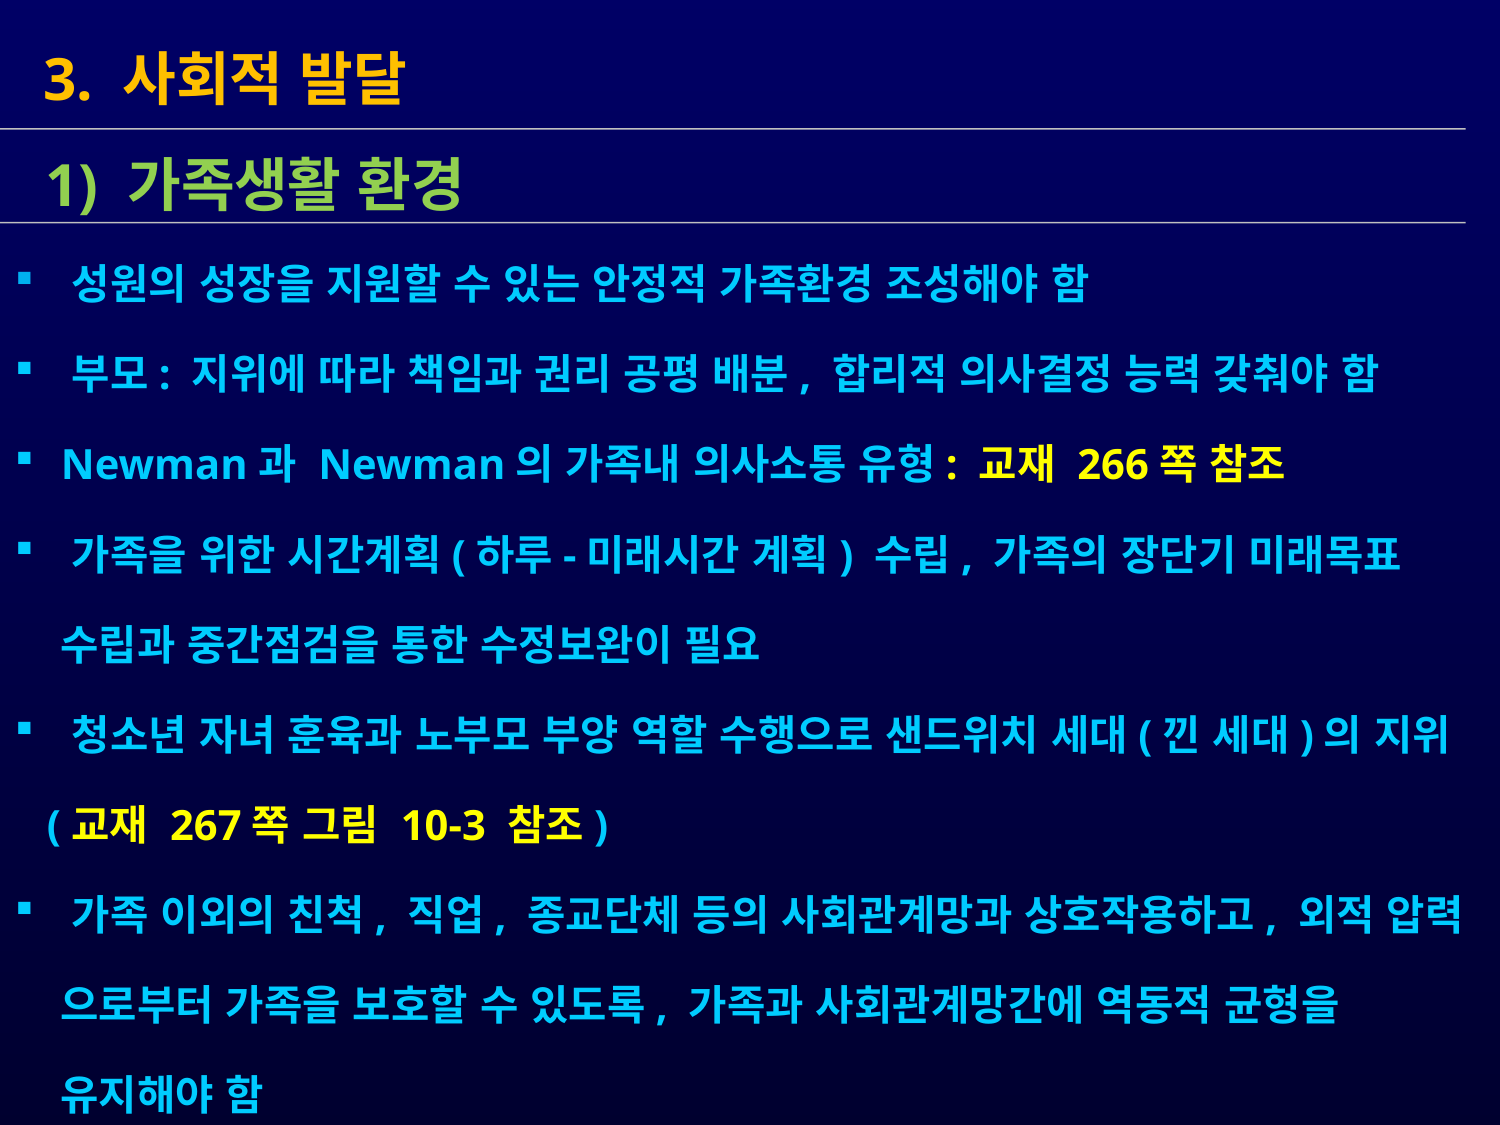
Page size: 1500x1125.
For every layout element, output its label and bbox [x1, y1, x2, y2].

text_box [0, 34, 1500, 1125]
